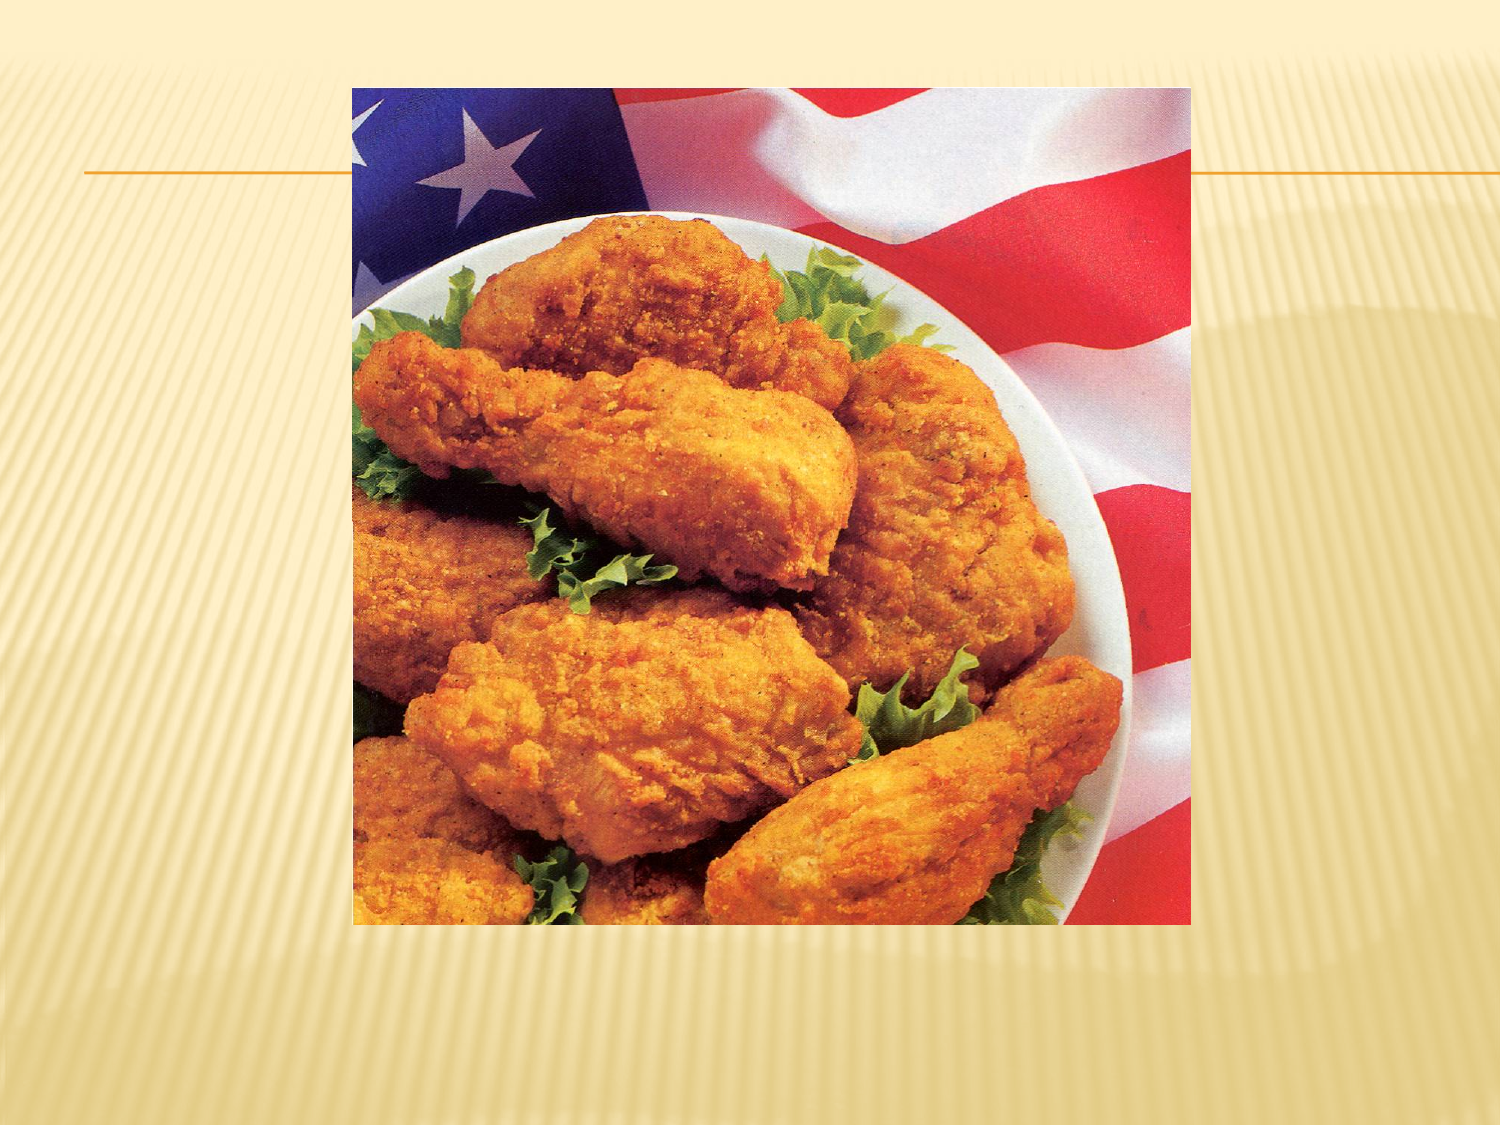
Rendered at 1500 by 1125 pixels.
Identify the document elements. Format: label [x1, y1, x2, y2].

picture [352, 87, 1191, 926]
